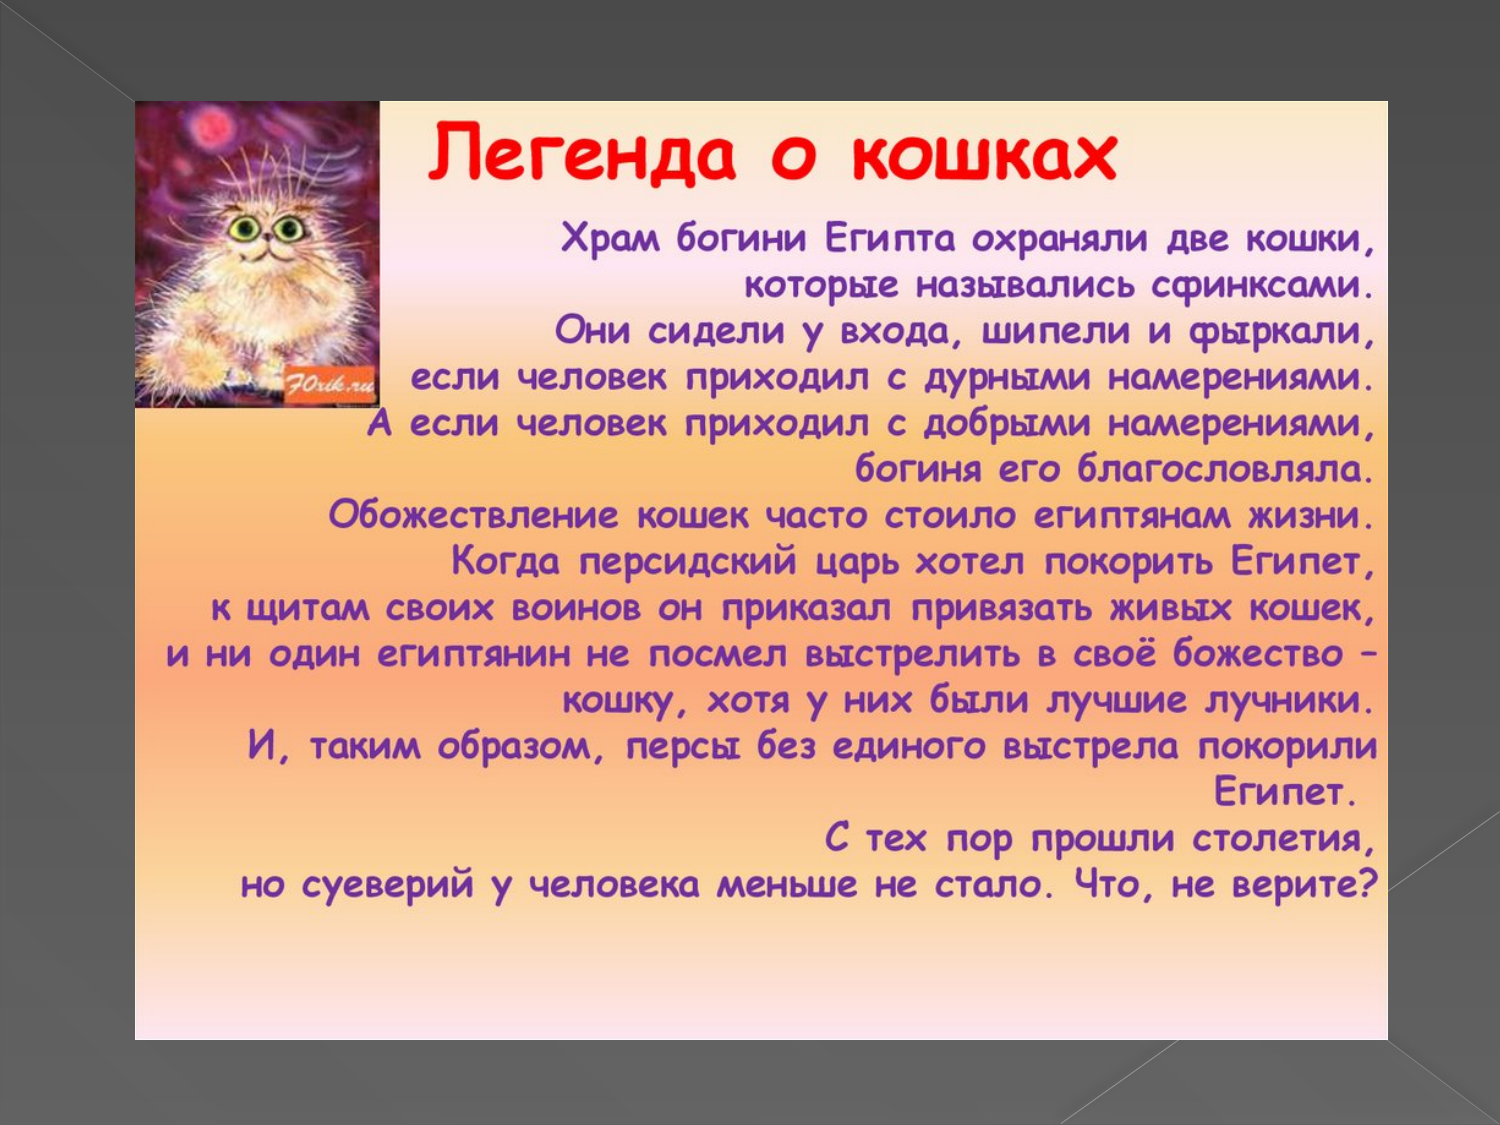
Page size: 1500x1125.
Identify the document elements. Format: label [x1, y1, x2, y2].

picture [135, 101, 1389, 1040]
